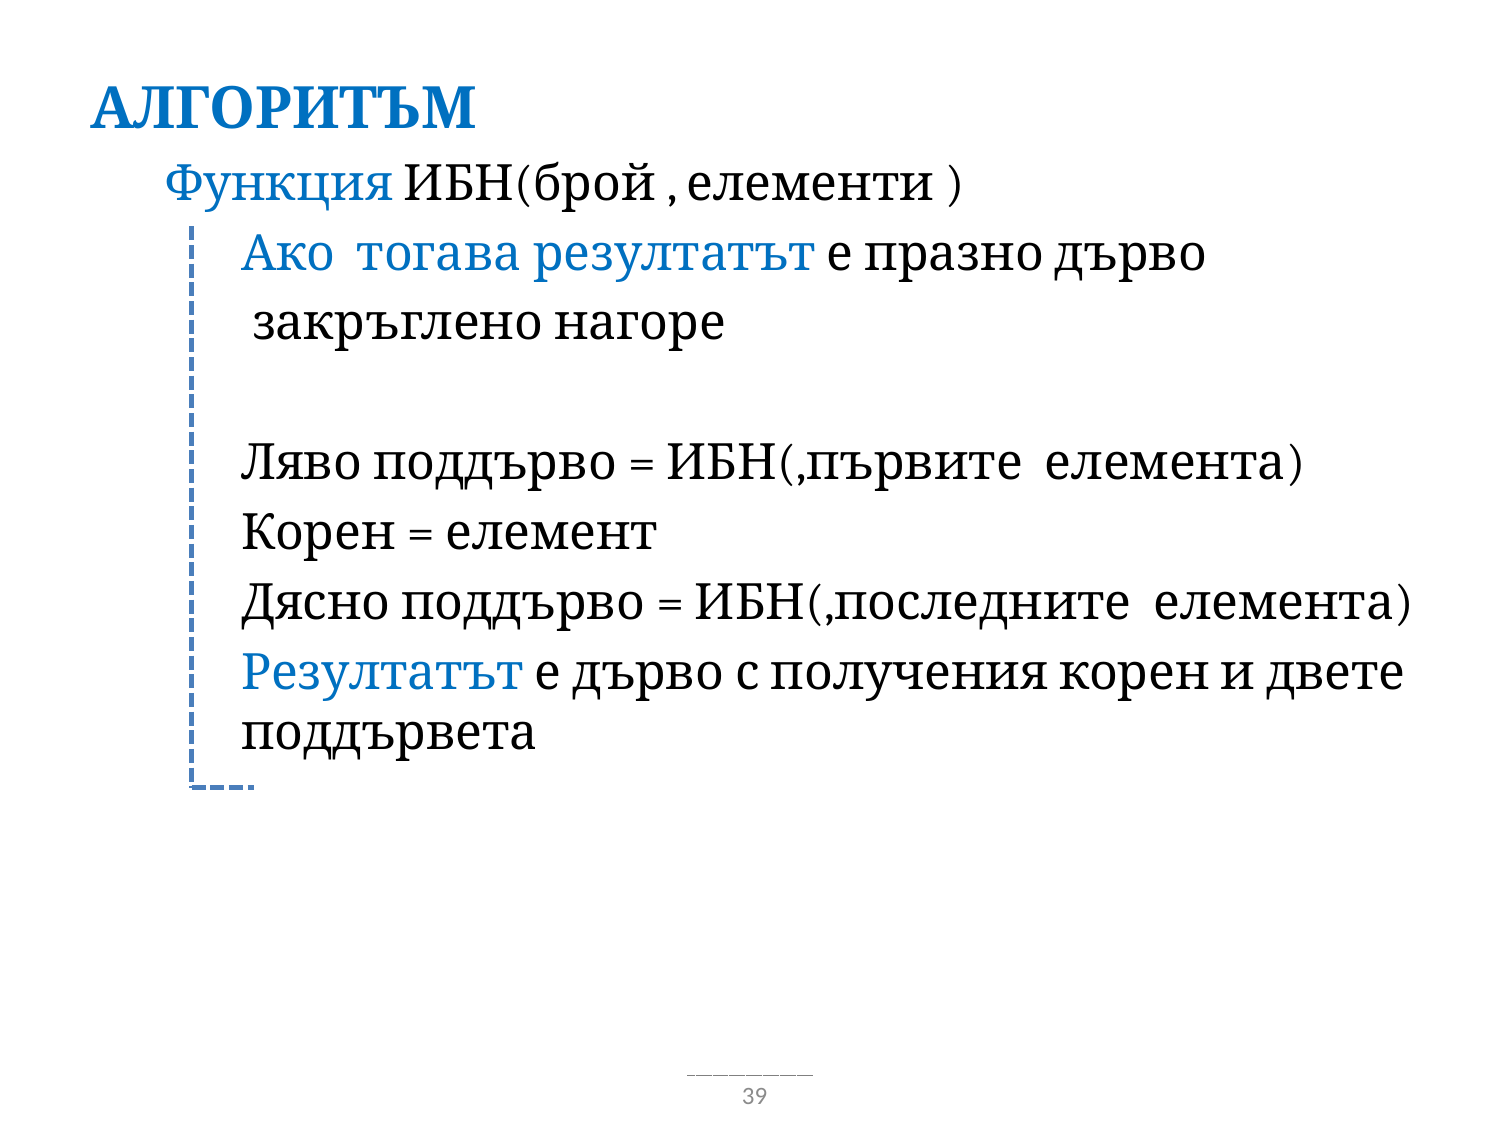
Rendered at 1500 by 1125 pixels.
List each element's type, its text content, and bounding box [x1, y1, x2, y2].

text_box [191, 226, 255, 788]
slide_number 39 [579, 1065, 930, 1125]
